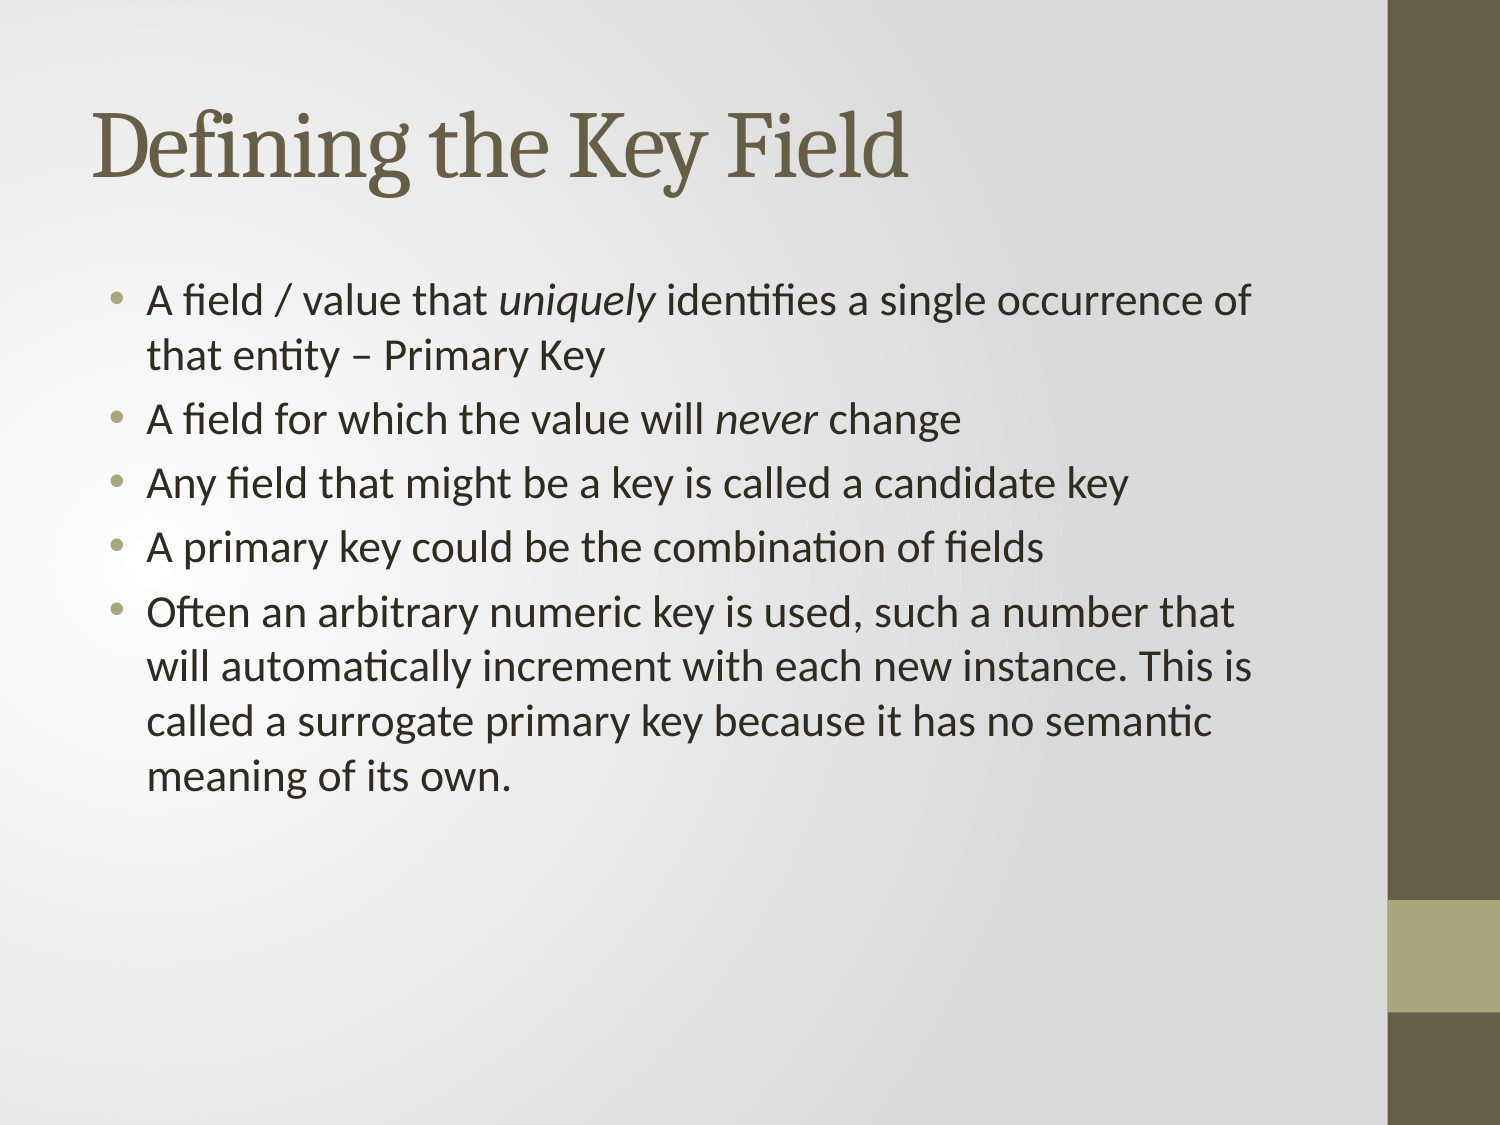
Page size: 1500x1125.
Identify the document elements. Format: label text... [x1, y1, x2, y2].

list A field / value that uniquely identifies a single occurrence of that entity – Primary Key A field for which the value will never change Any field that might be a key is called a candidate key A primary key could be the combination of fields Often an arbitrary numeric key is used, such a number that will automatically increment with each new instance. This is called a surrogate primary key because it has no semantic meaning of its own. [75, 262, 1325, 1050]
title Defining the Key Field [75, 45, 1325, 233]
